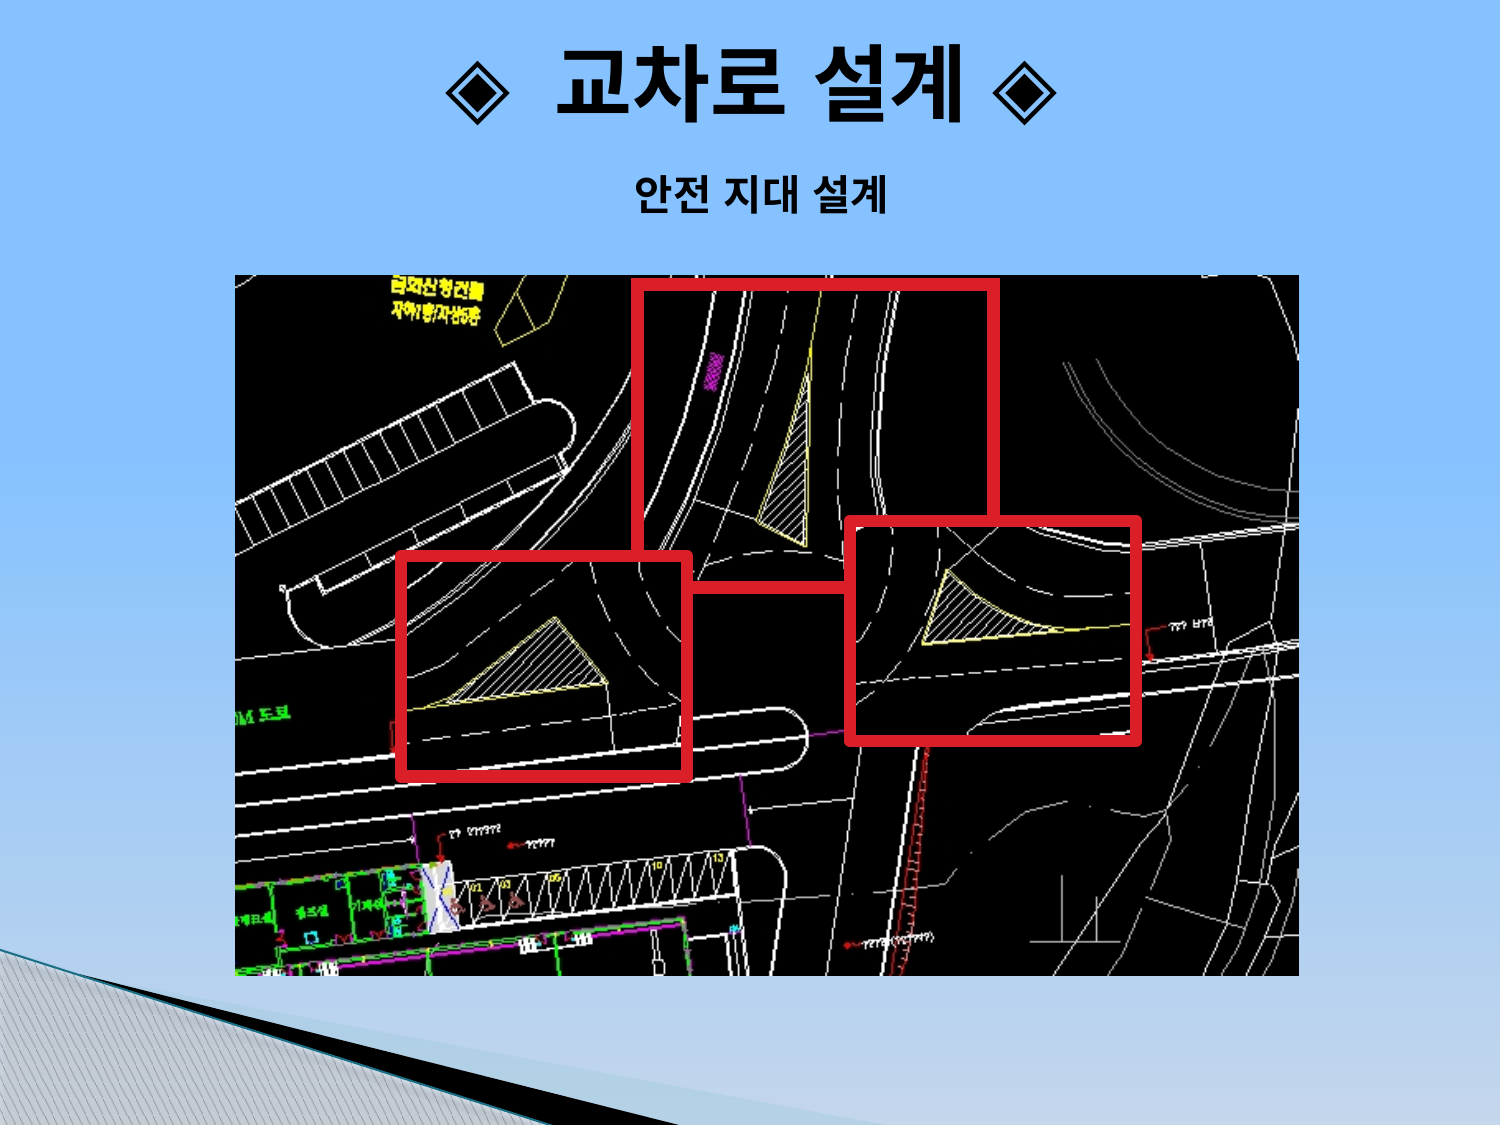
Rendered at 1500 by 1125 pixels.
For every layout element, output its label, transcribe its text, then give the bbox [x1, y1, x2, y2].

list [643, 290, 988, 582]
title ◈ 교차로 설계 ◈ [76, 23, 1427, 141]
picture [235, 275, 1300, 977]
text_box 안전 지대 설계 [620, 160, 963, 226]
